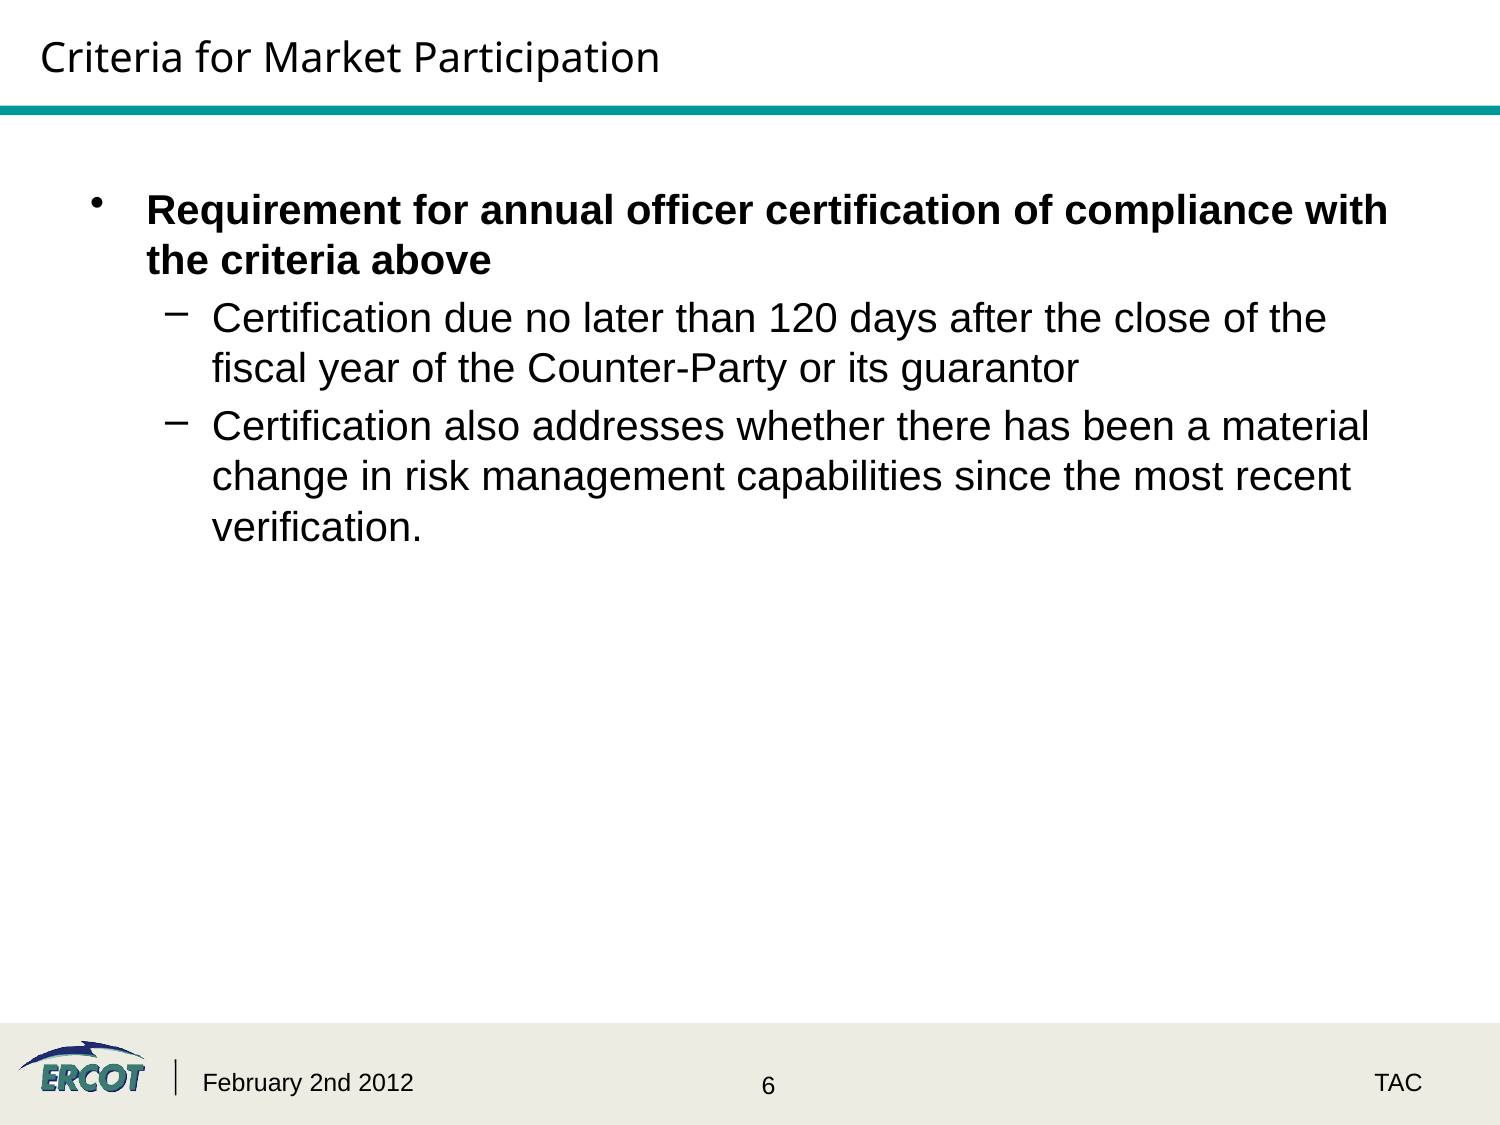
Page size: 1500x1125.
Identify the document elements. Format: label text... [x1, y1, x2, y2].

picture [10, 1031, 151, 1111]
list Requirement for annual officer certification of compliance with the criteria above Certification due no later than 120 days after the close of the fiscal year of the Counter-Party or its guarantor Certification also addresses whether there has been a material change in risk management capabilities since the most recent verification. [75, 174, 1425, 950]
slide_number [187, 1059, 538, 1125]
footer TAC [1024, 1059, 1438, 1125]
title Criteria for Market Participation [24, 0, 1450, 113]
